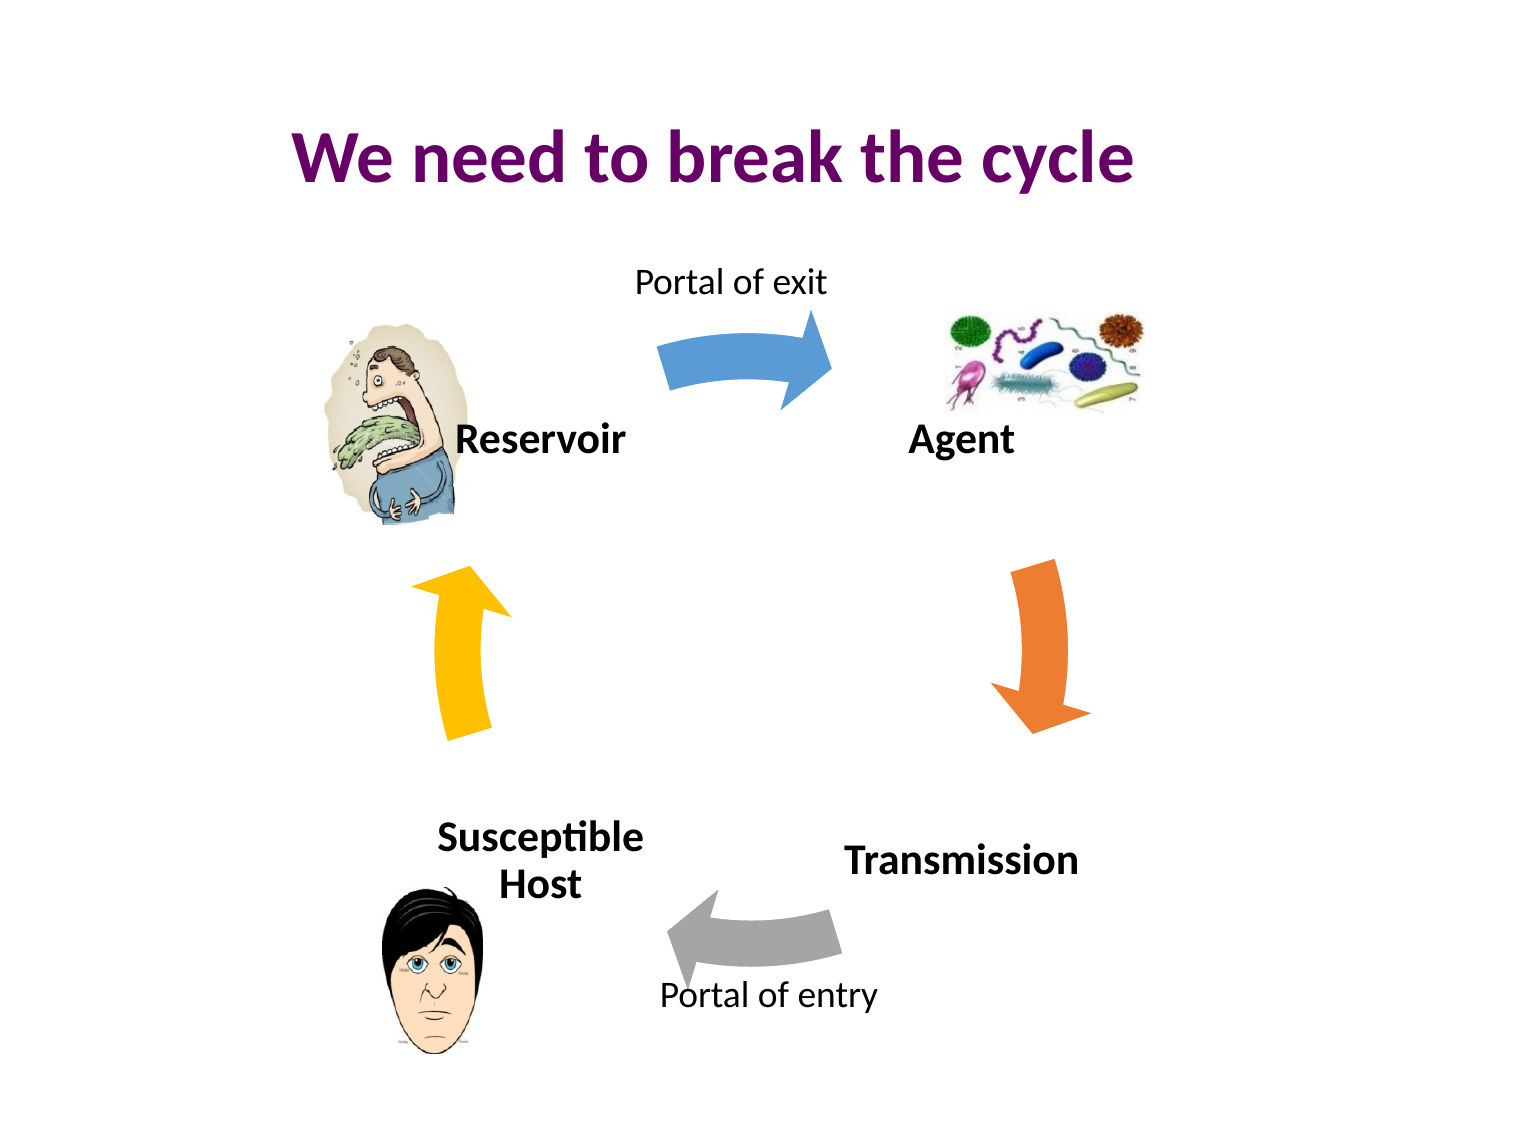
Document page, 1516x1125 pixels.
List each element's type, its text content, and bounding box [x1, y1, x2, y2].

picture [382, 1000, 483, 1054]
text_box Portal of exit [620, 249, 920, 299]
text_box Portal of entry [645, 1000, 921, 1023]
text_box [232, 299, 1270, 1000]
text_box We need to break the cycle [120, 99, 1308, 205]
